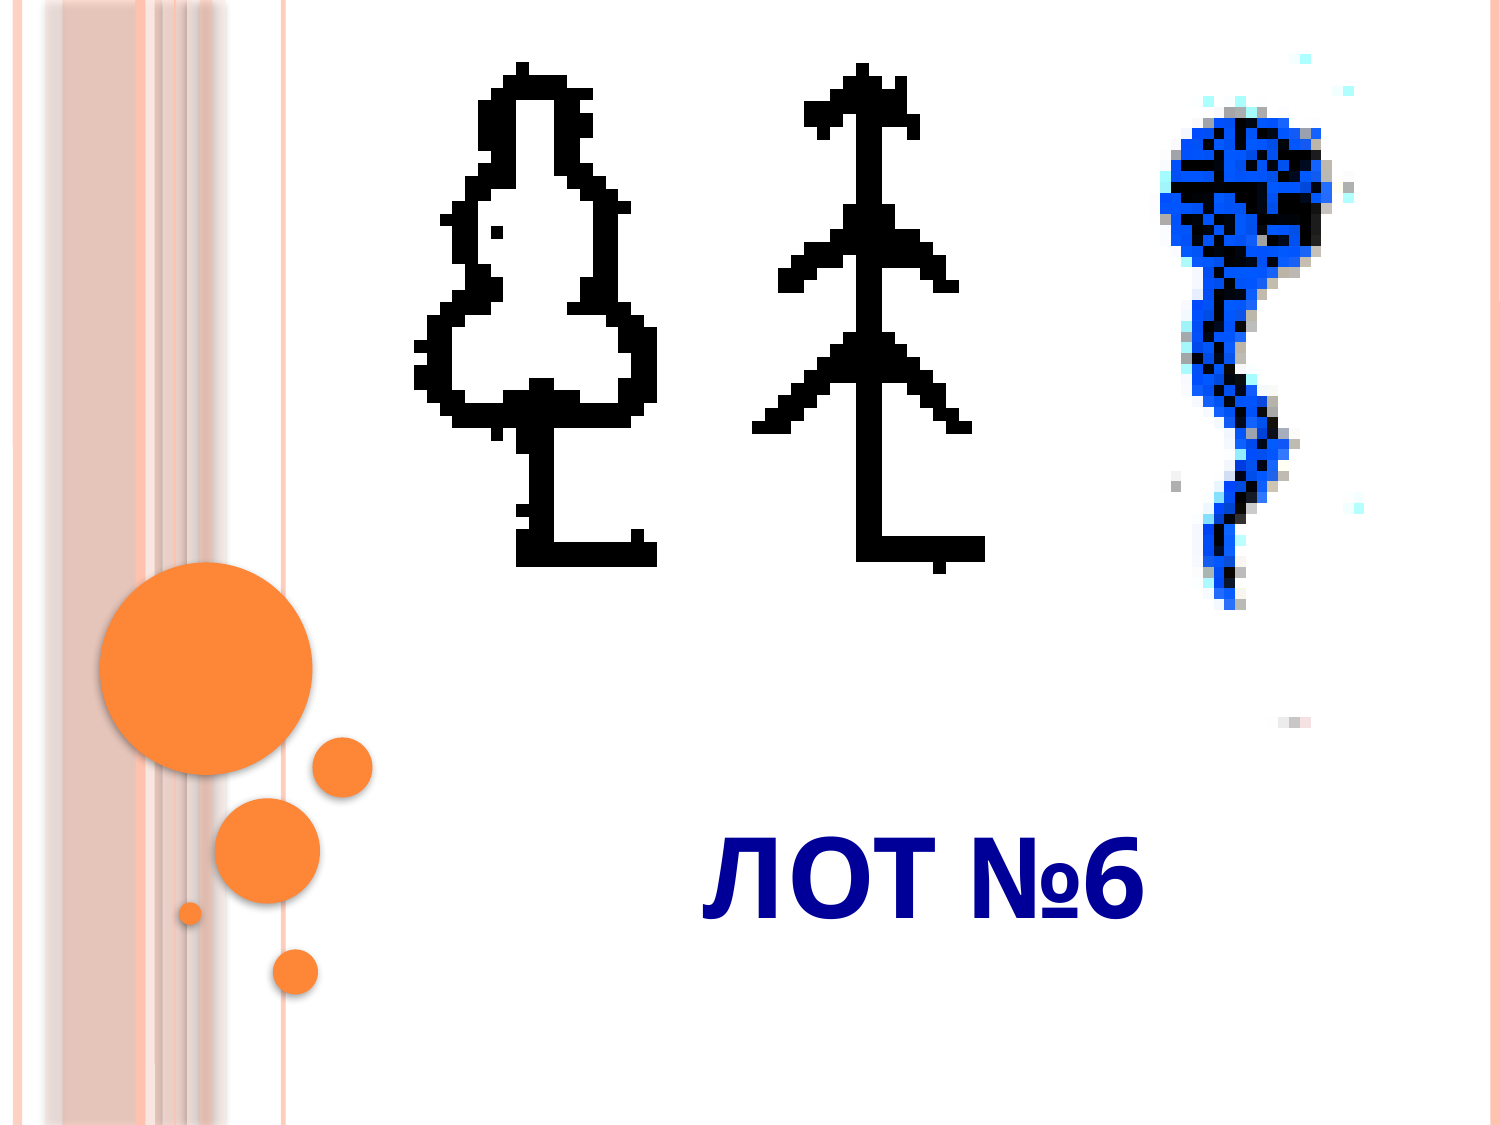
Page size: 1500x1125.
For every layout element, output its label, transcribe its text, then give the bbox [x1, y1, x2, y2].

picture [300, 0, 1392, 729]
text_box ЛОТ №6 [688, 798, 1163, 949]
